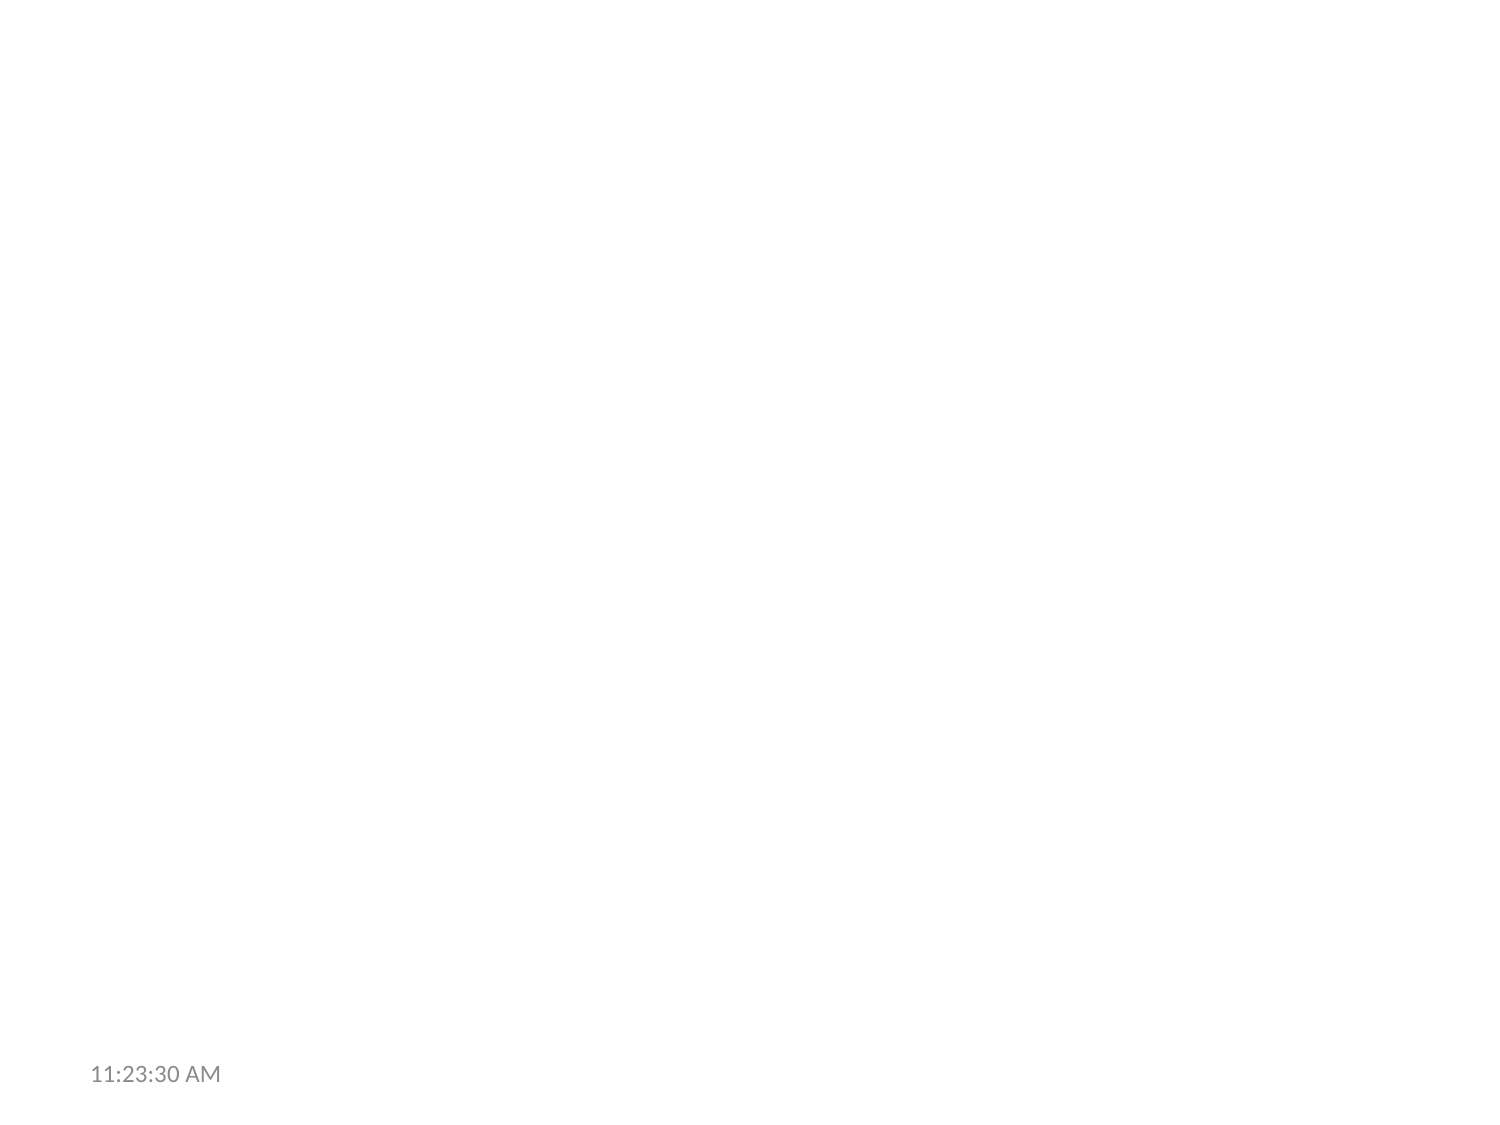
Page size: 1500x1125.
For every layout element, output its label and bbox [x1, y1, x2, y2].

slide_number [75, 1042, 425, 1103]
